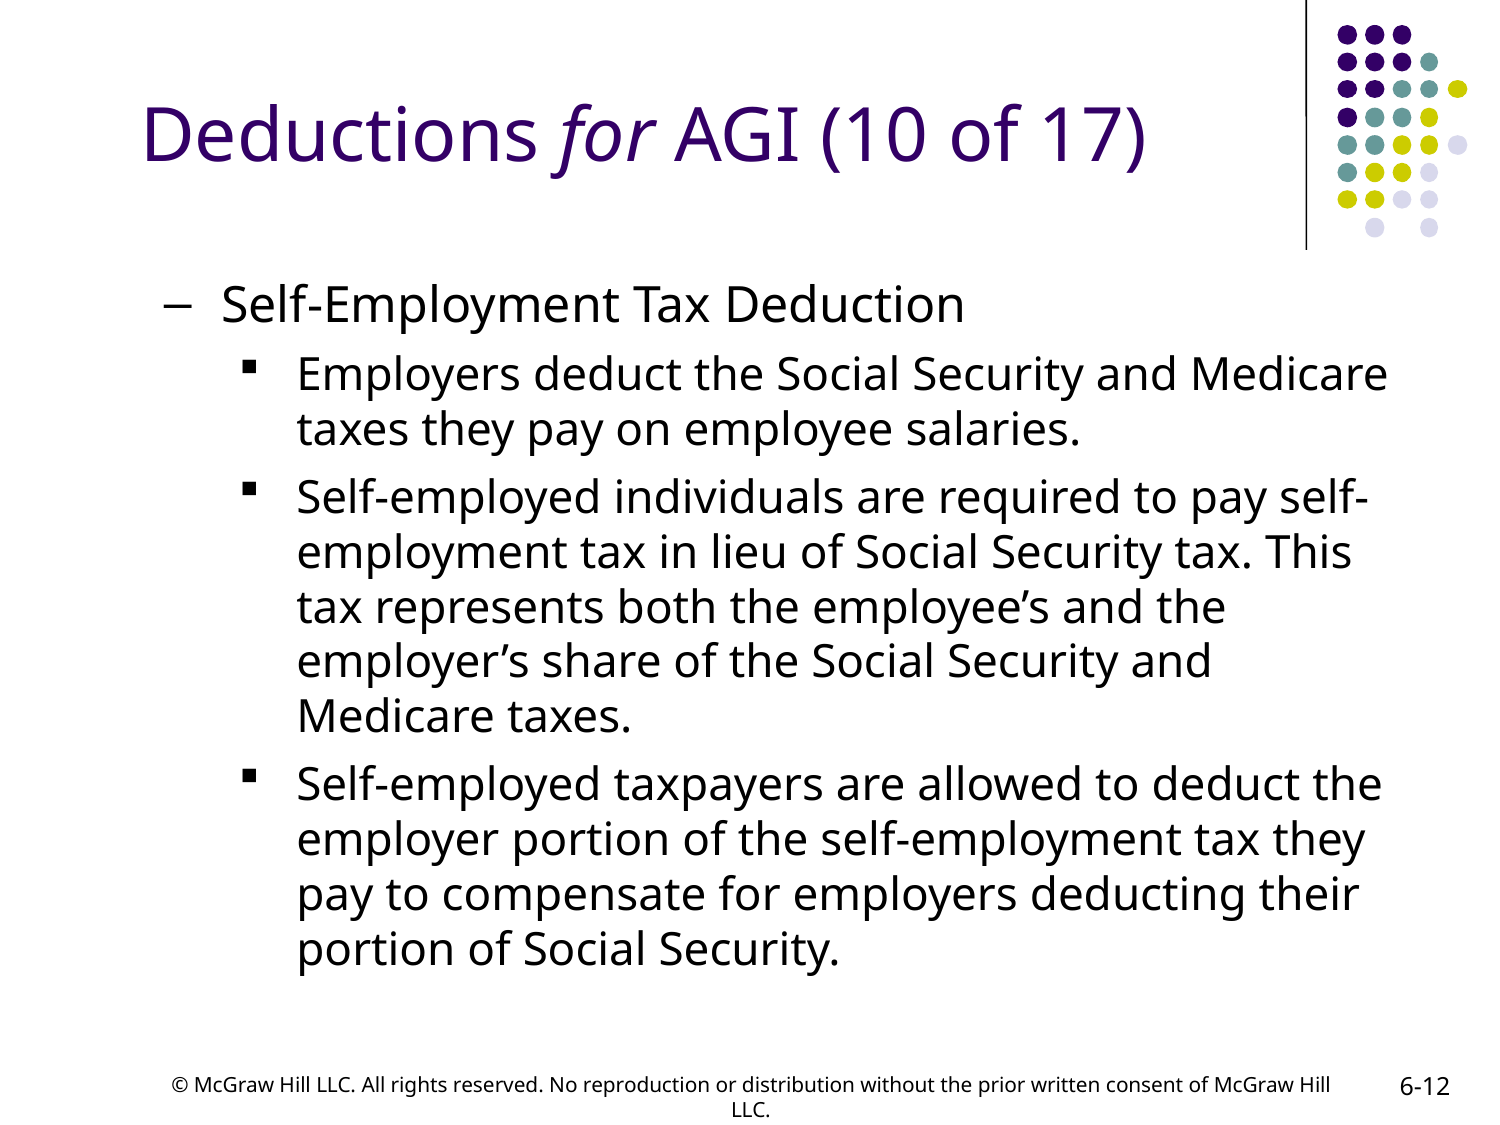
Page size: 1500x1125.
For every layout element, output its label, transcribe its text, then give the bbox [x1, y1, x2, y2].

title Deductions for AGI (10 of 17) [25, 24, 1263, 238]
list Self-Employment Tax Deduction Employers deduct the Social Security and Medicare taxes they pay on employee salaries. Self-employed individuals are required to pay self-employment tax in lieu of Social Security tax. This tax represents both the employee’s and the employer’s share of the Social Security and Medicare taxes. Self-employed taxpayers are allowed to deduct the employer portion of the self-employment tax they pay to compensate for employers deducting their portion of Social Security. [73, 264, 1425, 1038]
